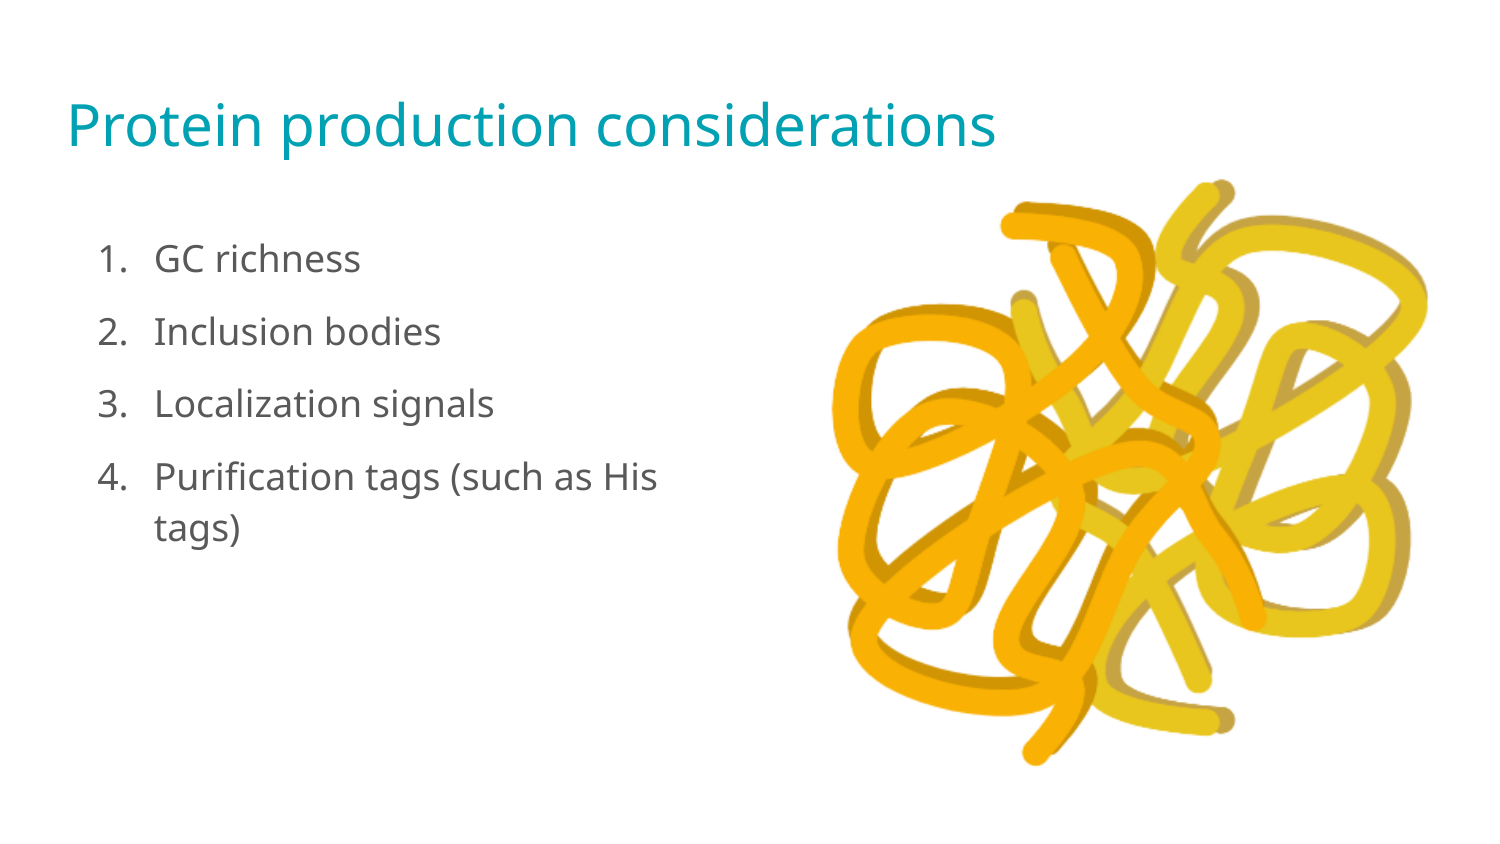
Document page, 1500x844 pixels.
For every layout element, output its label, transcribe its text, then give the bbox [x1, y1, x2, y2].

title Protein production considerations [51, 72, 1449, 167]
list GC richness Inclusion bodies Localization signals Purification tags (such as His tags) [63, 213, 766, 618]
picture [799, 128, 1475, 785]
